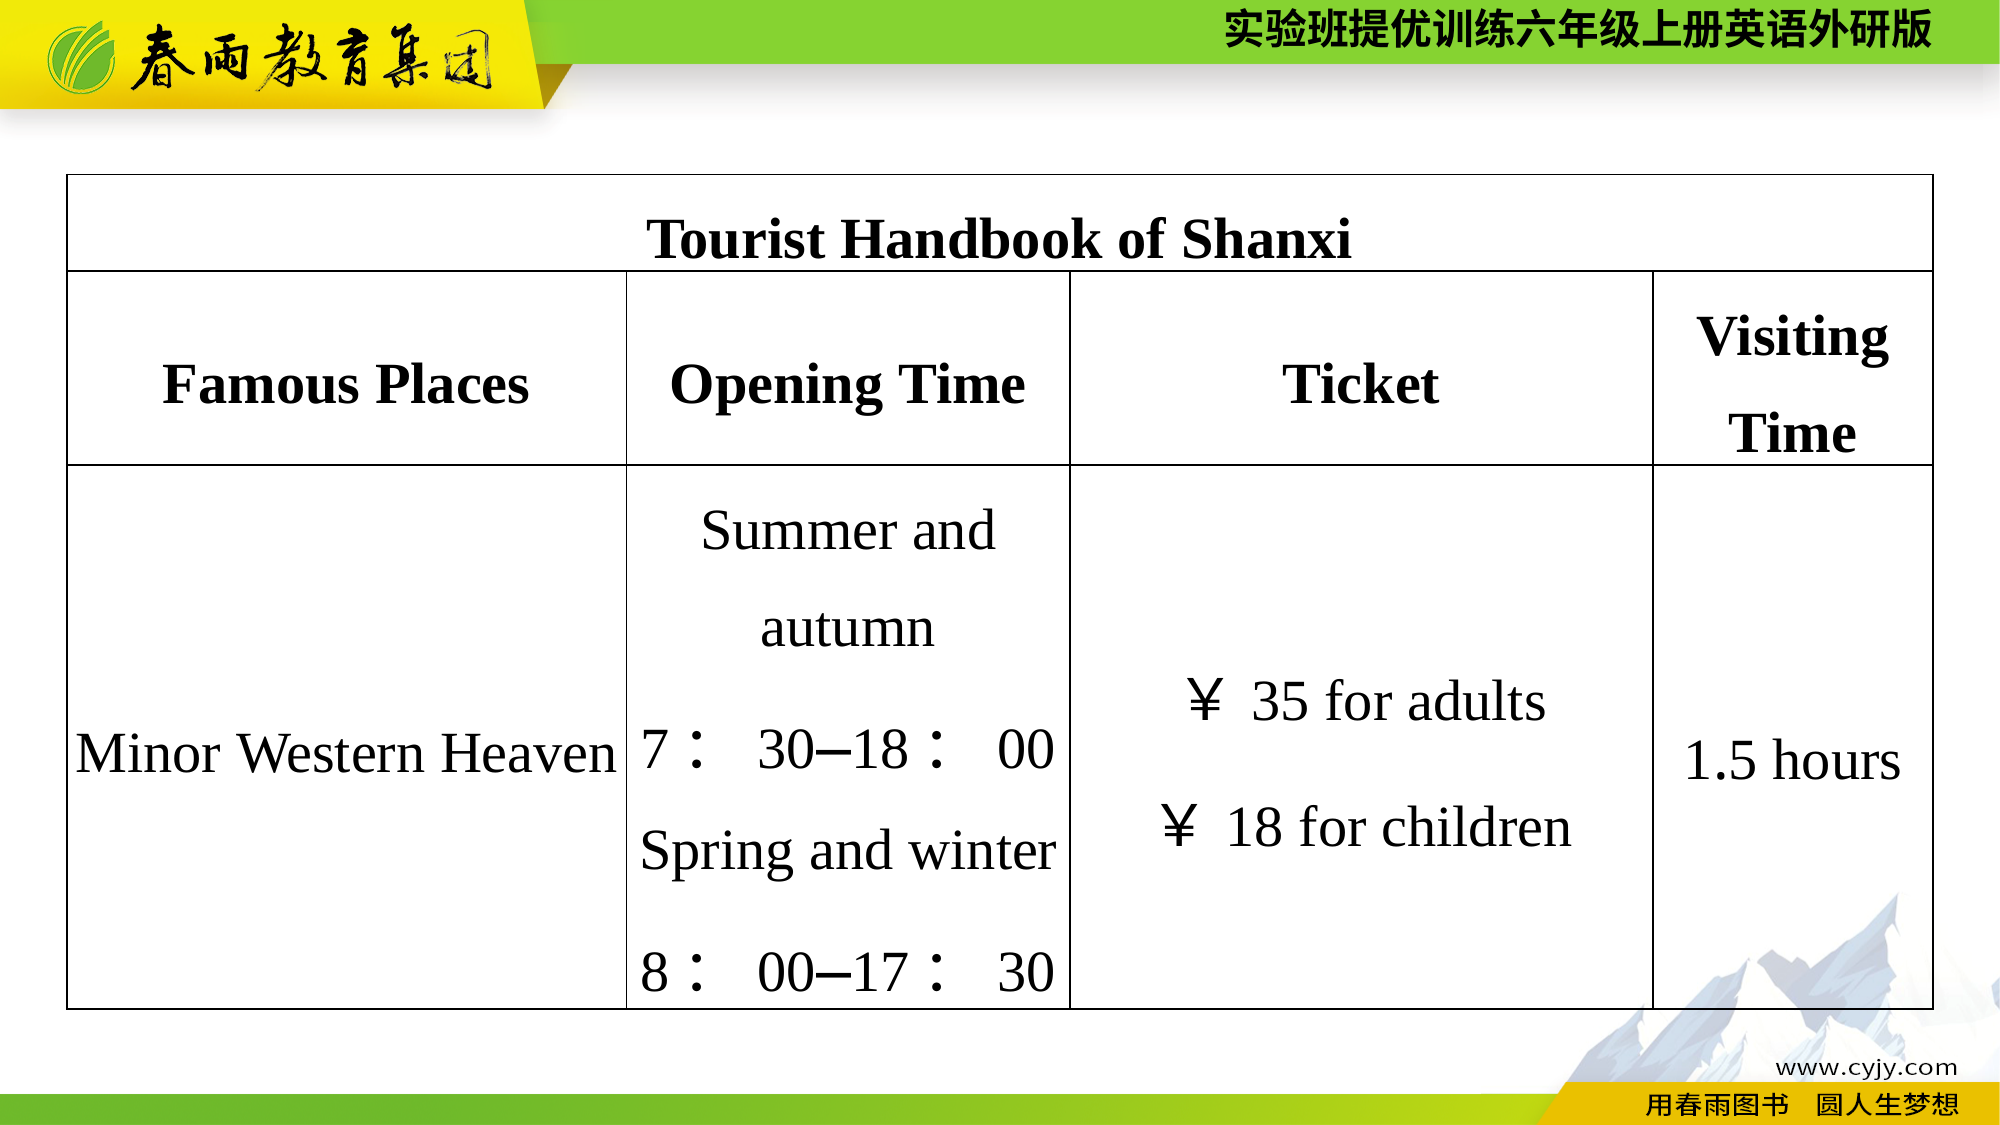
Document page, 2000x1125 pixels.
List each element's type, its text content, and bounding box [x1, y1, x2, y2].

table_cell ￥35 for adults ￥18 for children [1071, 466, 1652, 1008]
table_cell Ticket [1071, 272, 1652, 464]
table_cell Visiting Time [1654, 272, 1932, 464]
picture [0, 0, 2000, 1125]
table_cell 1.5 hours [1654, 466, 1932, 1008]
table_cell Opening Time [627, 272, 1069, 464]
table_cell Summer and autumn 7：30—18：00 Spring and winter 8：00—17：30 [627, 466, 1069, 1008]
table_header Tourist Handbook of Shanxi [68, 175, 1932, 270]
table_cell Minor Western Heaven [68, 466, 626, 1008]
table_cell Famous Places [68, 272, 626, 464]
